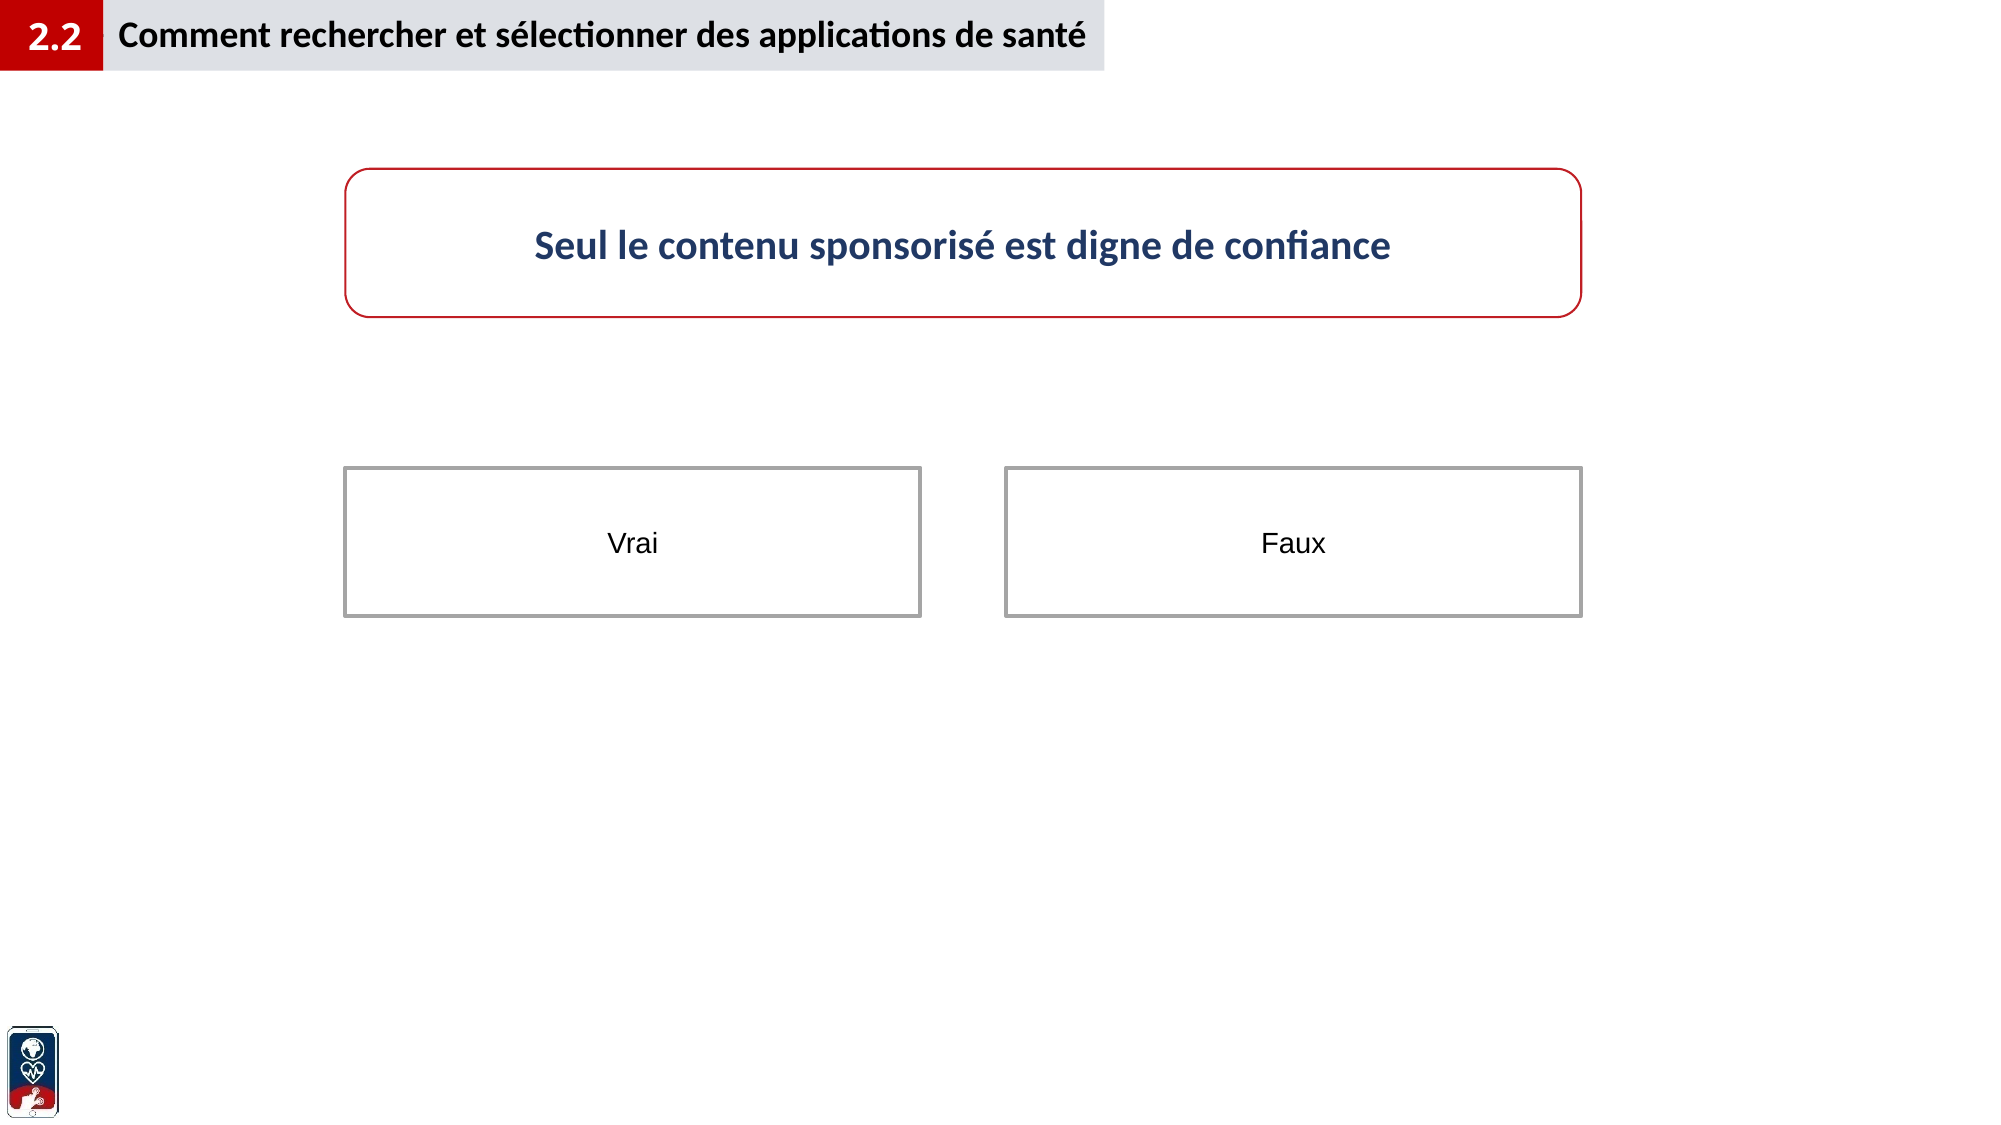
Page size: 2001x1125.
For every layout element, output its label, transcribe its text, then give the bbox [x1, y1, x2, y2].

text_box [0, 0, 103, 71]
text_box 2.2 [13, 10, 104, 60]
text_box Faux [1004, 466, 1583, 618]
text_box Seul le contenu sponsorisé est digne de confiance [345, 168, 1582, 318]
picture [7, 1026, 59, 1118]
text_box Comment rechercher et sélectionner des applications de santé [103, 0, 1105, 71]
text_box Vrai [343, 466, 922, 618]
